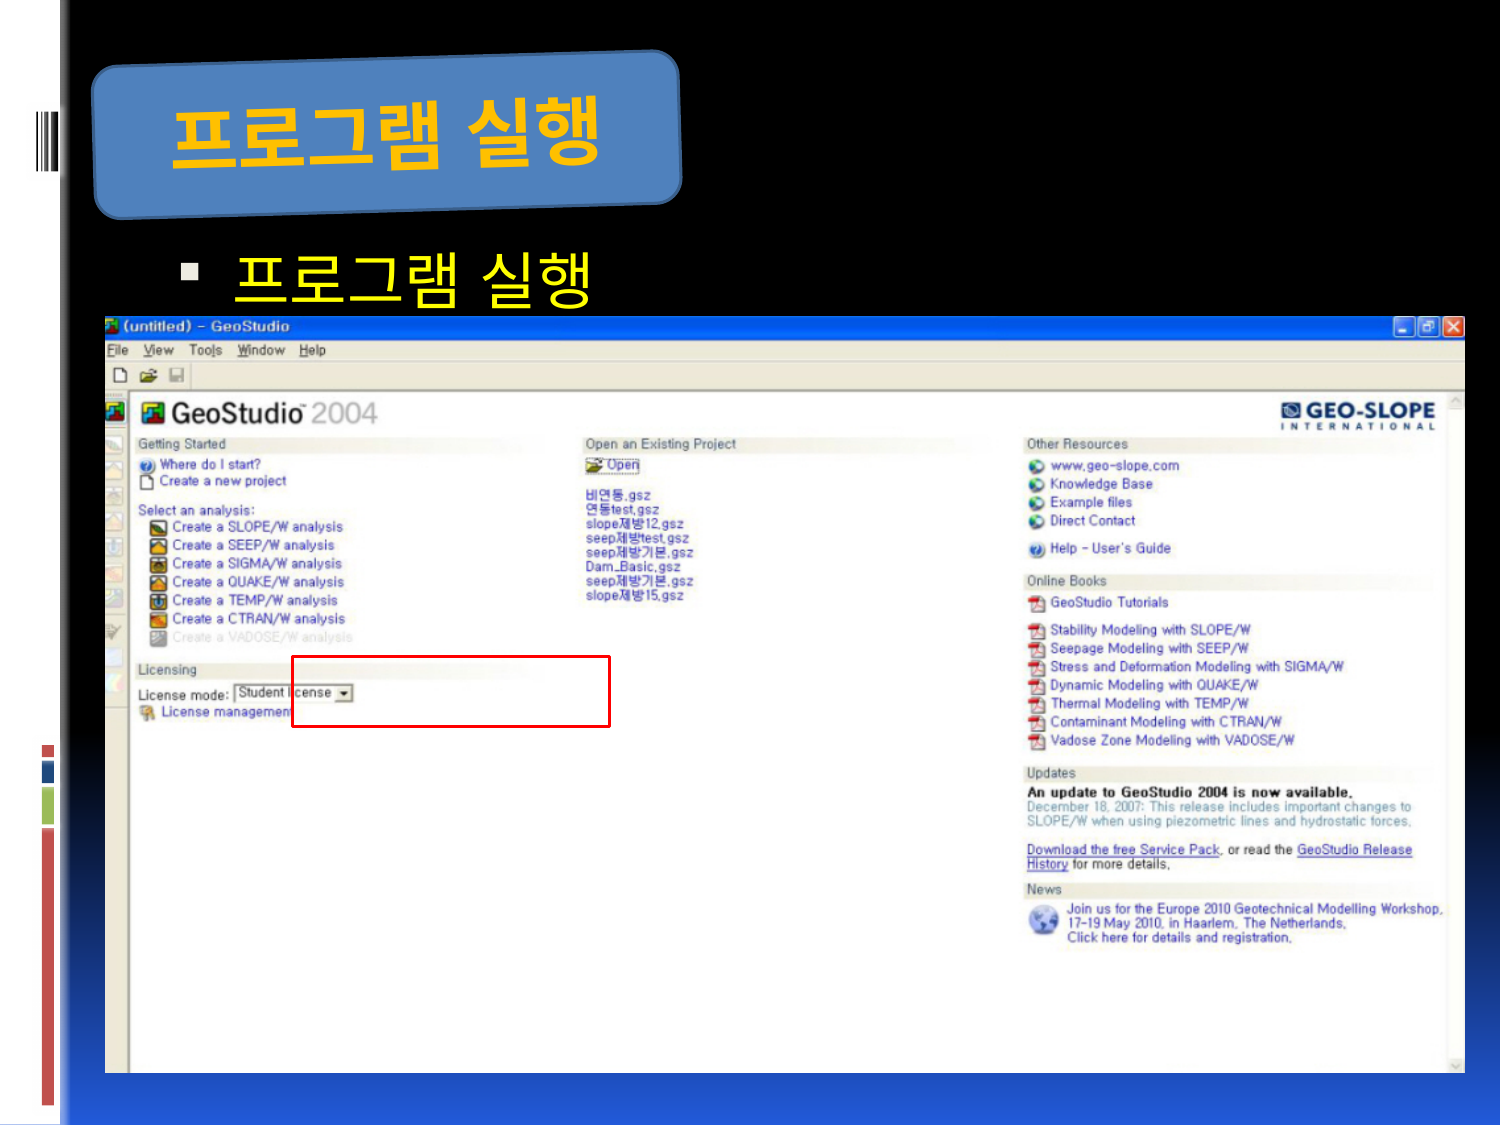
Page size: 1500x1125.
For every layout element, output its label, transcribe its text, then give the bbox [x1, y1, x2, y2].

list 프로그램 실행 [150, 234, 1425, 308]
picture [104, 315, 1466, 1073]
text_box 프로그램 실행 [90, 49, 683, 221]
